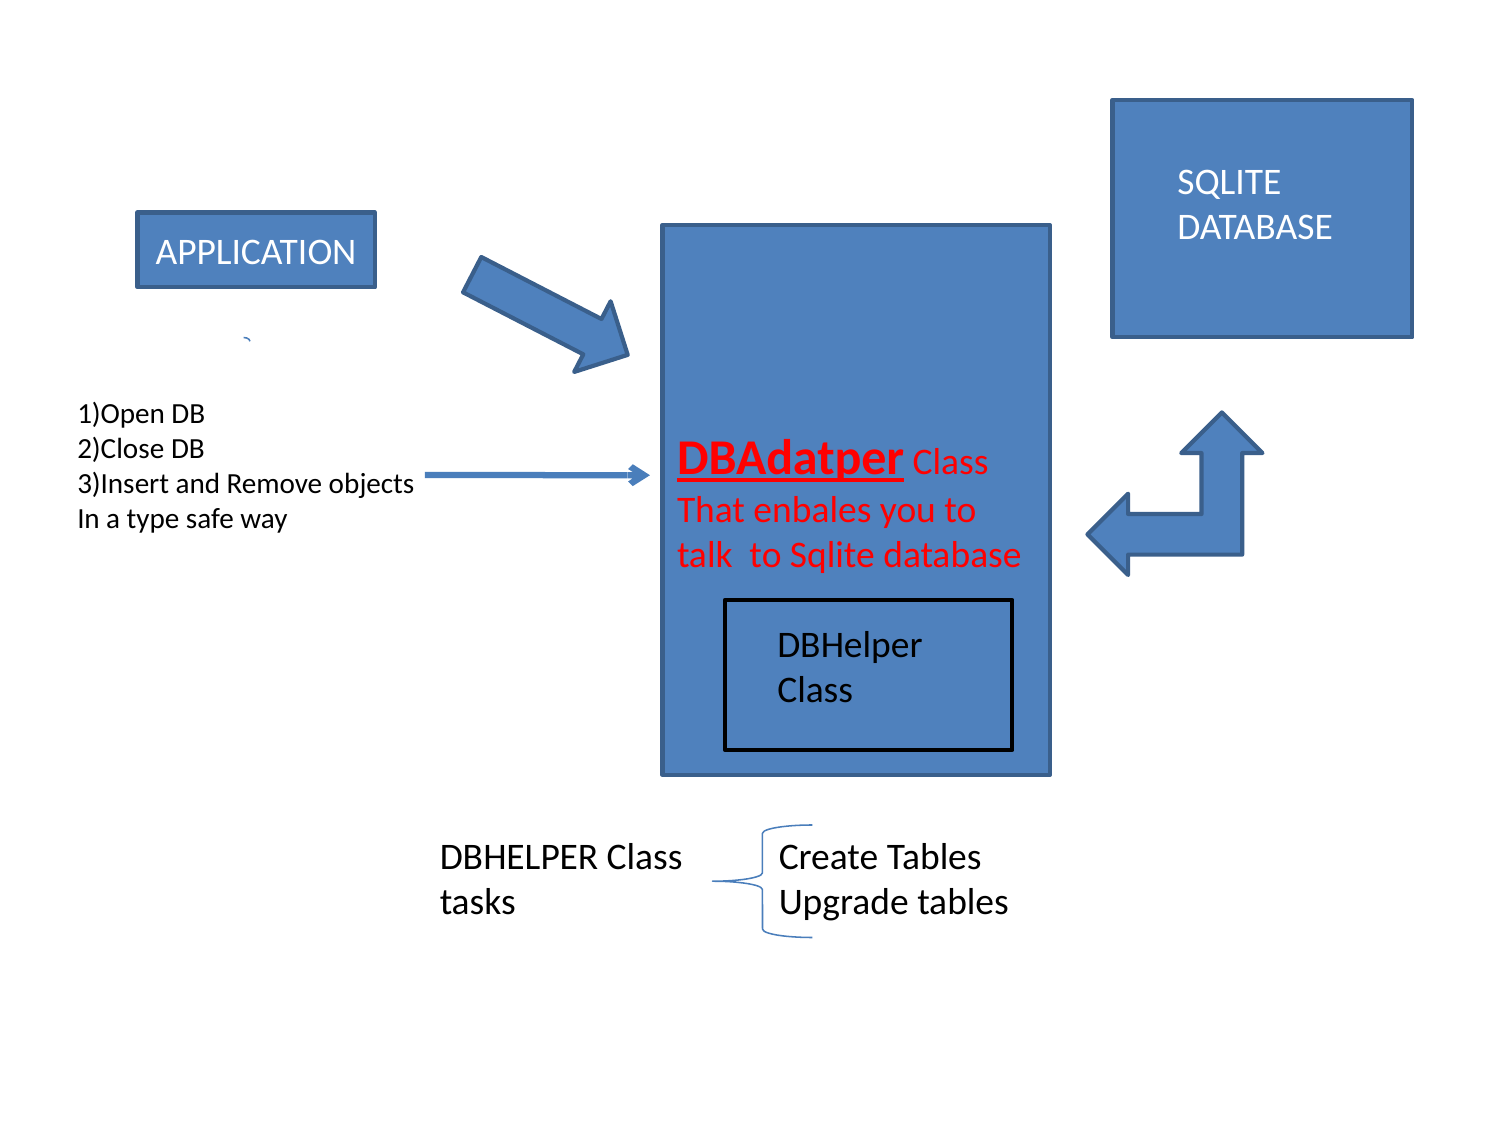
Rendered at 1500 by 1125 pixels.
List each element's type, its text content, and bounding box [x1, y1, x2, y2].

text_box 1)Open DB 2)Close DB 3)Insert and Remove objects In a type safe way [62, 387, 475, 543]
text_box DBHELPER Class tasks [424, 824, 713, 930]
text_box APPLICATION [135, 210, 377, 289]
text_box [713, 824, 813, 939]
text_box SQLITE DATABASE [1162, 149, 1388, 255]
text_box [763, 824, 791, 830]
text_box [1110, 98, 1414, 339]
text_box DBHelper Class [762, 612, 963, 718]
text_box [723, 598, 1014, 752]
text_box DBAdatper Class That enbales you to talk to Sqlite database [660, 223, 1052, 777]
text_box [461, 255, 630, 374]
text_box [243, 336, 251, 342]
text_box Create Tables Upgrade tables [813, 824, 1025, 930]
text_box [1085, 410, 1265, 577]
